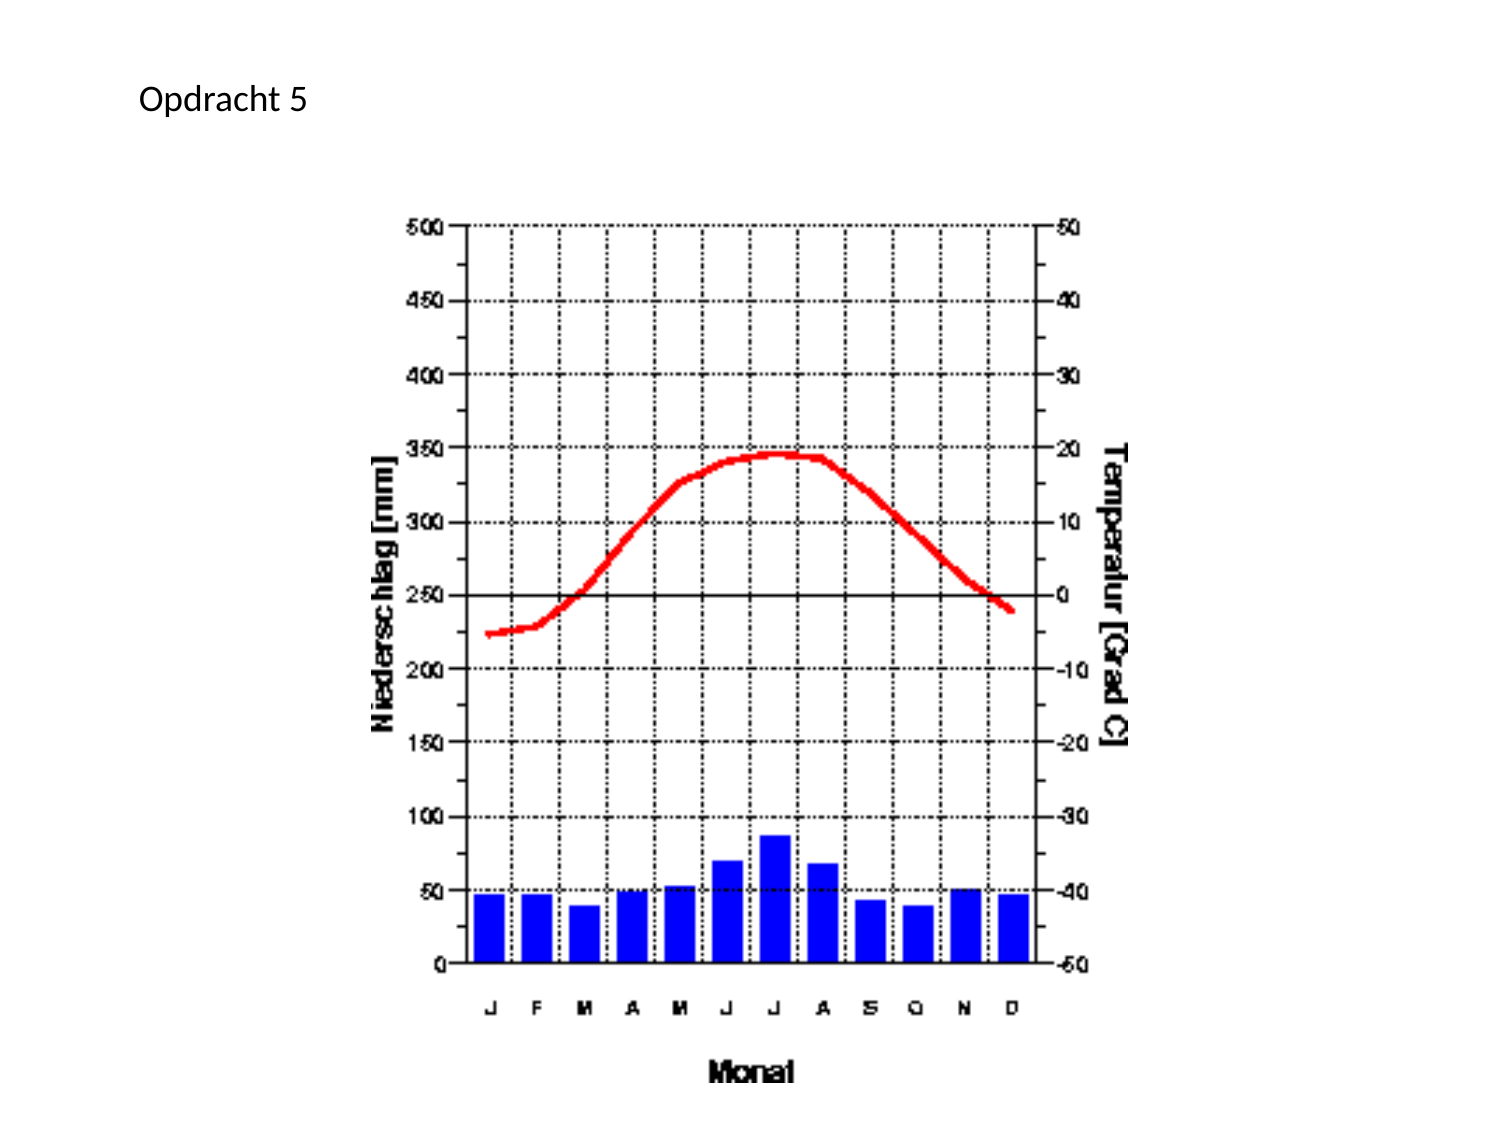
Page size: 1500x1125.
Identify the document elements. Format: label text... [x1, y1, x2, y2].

text_box Opdracht 5 [123, 66, 366, 127]
picture [371, 23, 1129, 1083]
